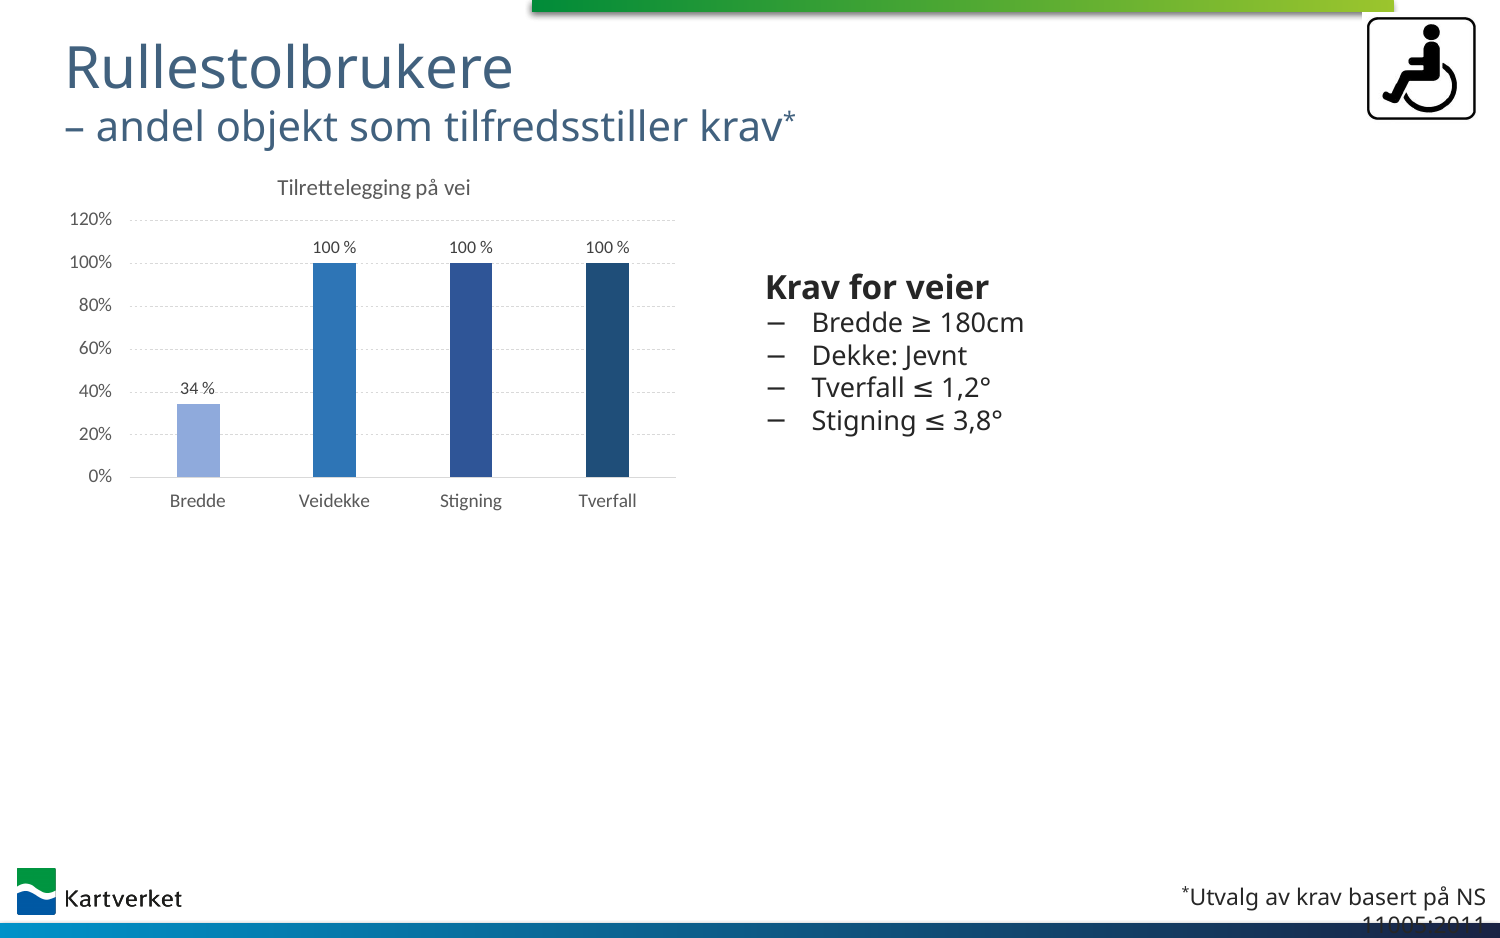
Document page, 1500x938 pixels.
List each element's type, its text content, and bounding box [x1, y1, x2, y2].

picture [1362, 12, 1481, 126]
picture [62, 166, 687, 519]
text_box *Utvalg av krav basert på NS 11005:2011 [1068, 873, 1500, 938]
text_box Rullestolbrukere – andel objekt som tilfredsstiller krav* [49, 25, 1431, 158]
text_box Krav for veier Bredde ≥ 180cm Dekke: Jevnt Tverfall ≤ 1,2° Stigning ≤ 3,8° [750, 258, 1234, 444]
